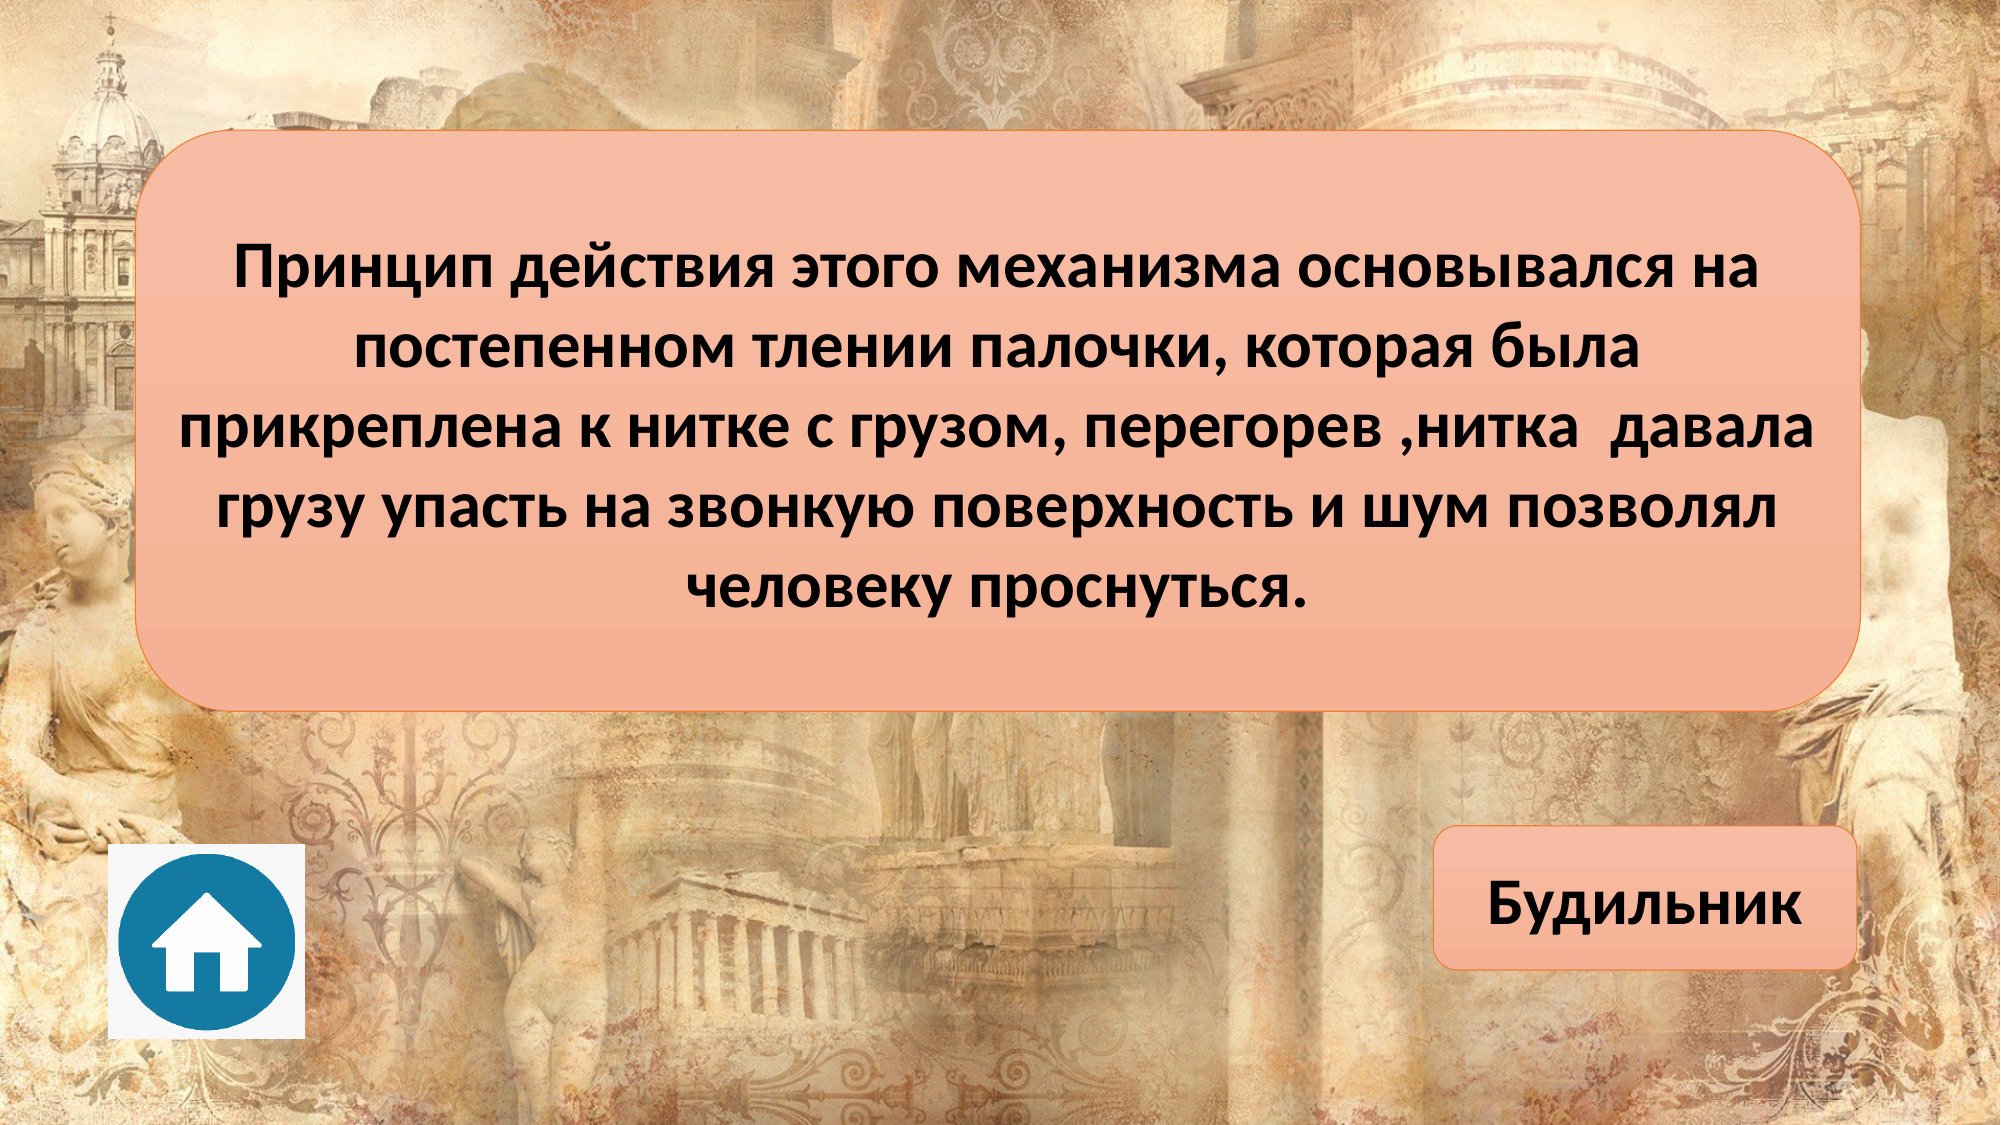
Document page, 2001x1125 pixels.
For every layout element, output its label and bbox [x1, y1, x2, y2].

picture [0, 0, 2000, 1125]
list [108, 844, 305, 1039]
